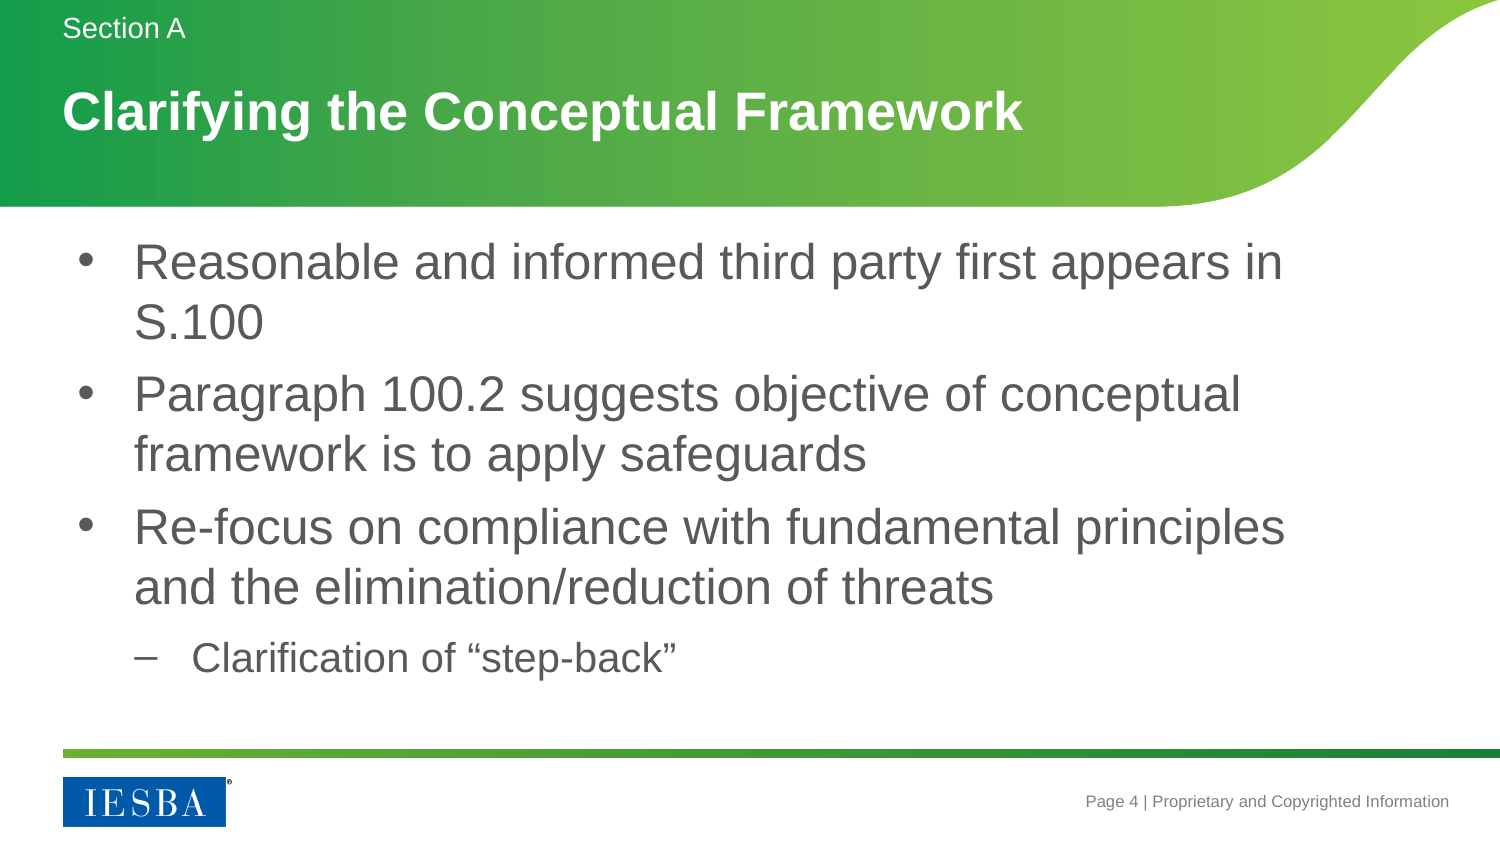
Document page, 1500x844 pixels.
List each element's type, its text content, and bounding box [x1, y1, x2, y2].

picture [0, 0, 1500, 207]
title Clarifying the Conceptual Framework [62, 75, 1300, 142]
list Reasonable and informed third party first appears in S.100 Paragraph 100.2 suggests objective of conceptual framework is to apply safeguards Re-focus on compliance with fundamental principles and the elimination/reduction of threats Clarification of “step-back” [62, 221, 1388, 725]
picture [63, 777, 232, 827]
subtitle Section A [62, 9, 500, 38]
